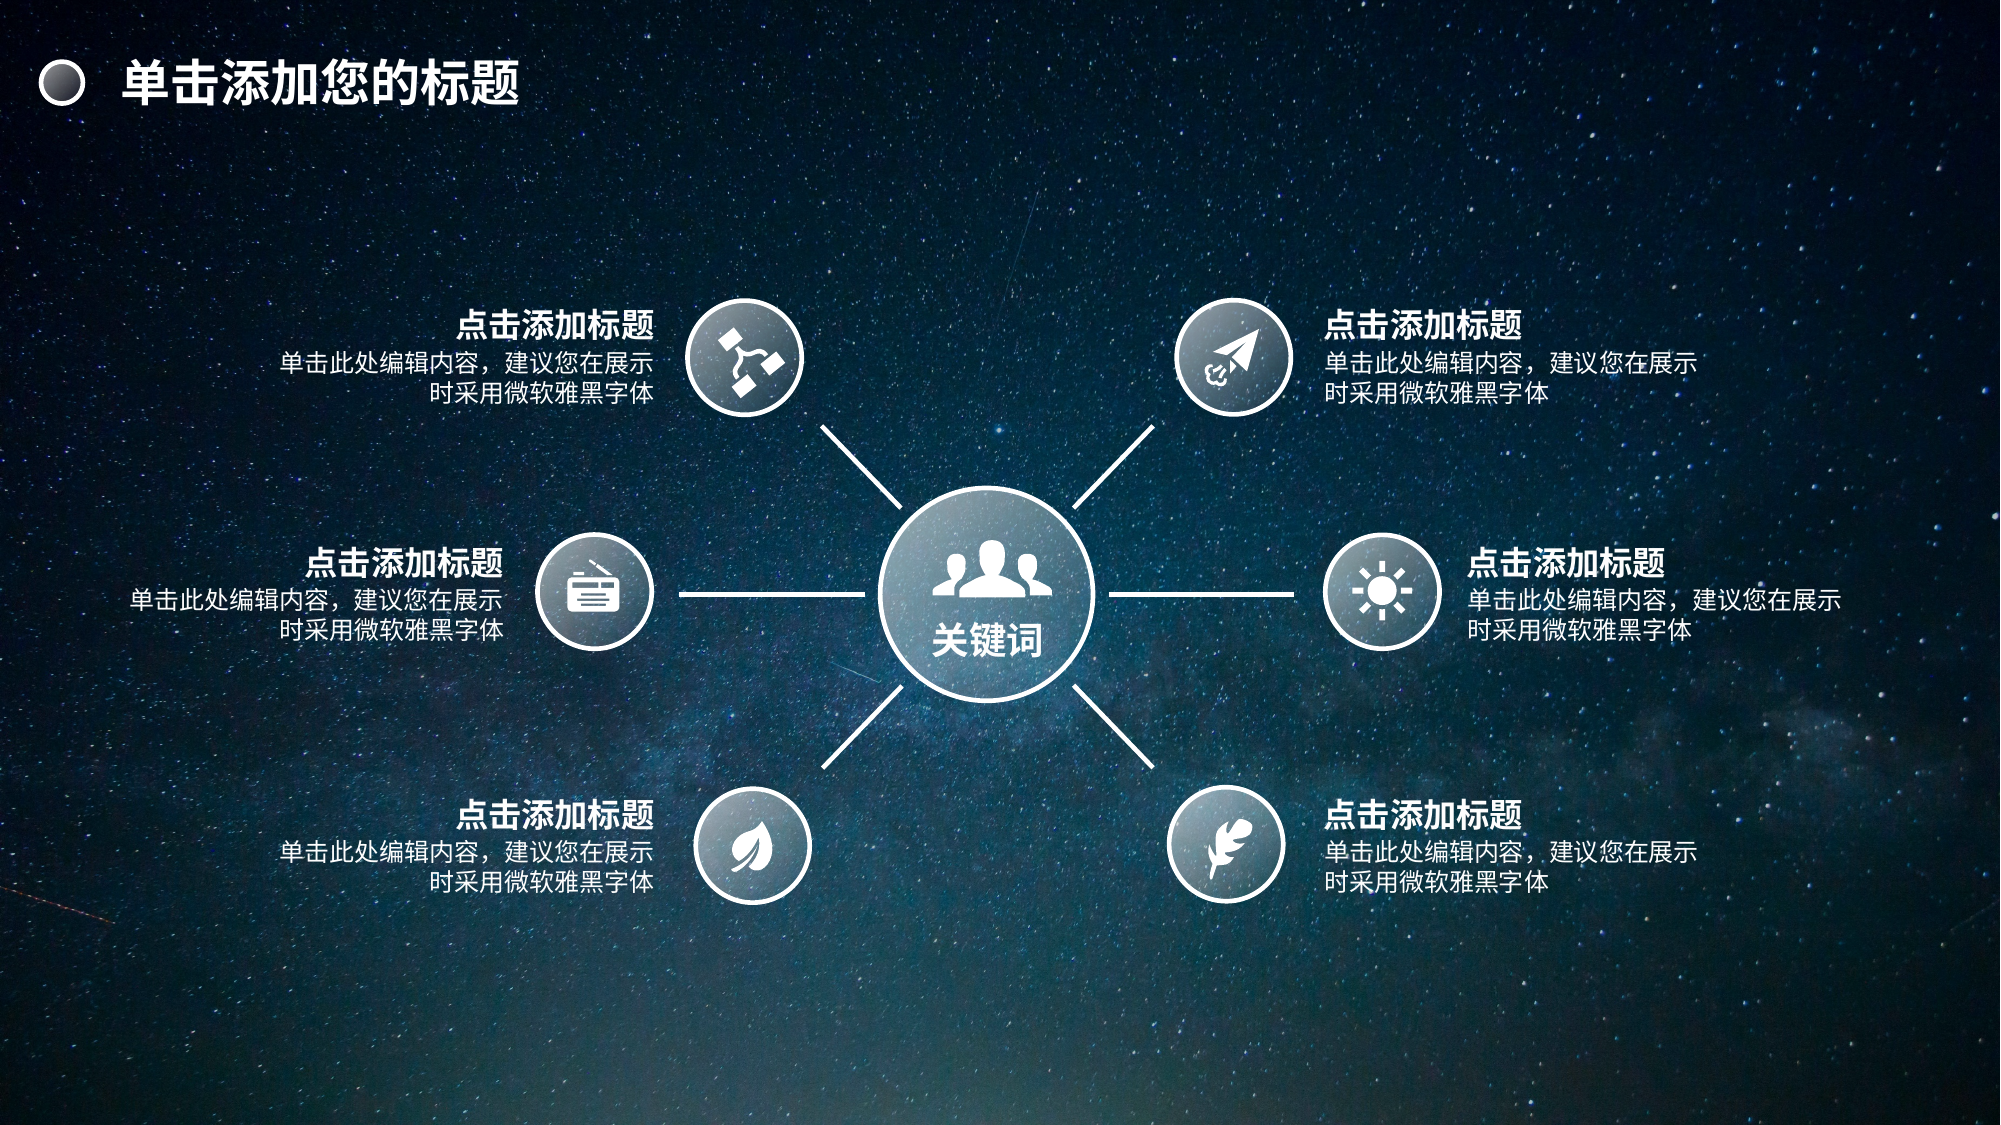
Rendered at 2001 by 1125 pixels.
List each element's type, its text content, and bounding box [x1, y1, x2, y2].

text_box [567, 577, 620, 612]
text_box [536, 533, 653, 650]
text_box [1017, 553, 1052, 596]
text_box [1359, 601, 1372, 614]
text_box [1400, 587, 1413, 594]
text_box [879, 486, 1095, 702]
text_box 单击此处编辑内容，建议您在展示时采用微软雅黑字体 [1324, 836, 1708, 897]
text_box [1212, 328, 1259, 372]
text_box 单击添加您的标题 [105, 43, 801, 119]
text_box [1379, 609, 1386, 621]
text_box [1168, 786, 1285, 903]
text_box [732, 346, 769, 380]
text_box 单击此处编辑内容，建议您在展示时采用微软雅黑字体 [1324, 347, 1708, 408]
text_box 单击此处编辑内容，建议您在展示时采用微软雅黑字体 [121, 584, 504, 645]
text_box [686, 299, 803, 416]
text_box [821, 425, 901, 509]
text_box [1352, 587, 1364, 594]
text_box [932, 553, 966, 596]
text_box 点击添加标题 [183, 542, 504, 583]
text_box [1324, 533, 1441, 650]
text_box [1230, 359, 1237, 374]
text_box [1073, 425, 1154, 509]
text_box [1393, 601, 1406, 614]
text_box 点击添加标题 [1466, 542, 1788, 583]
text_box 点击添加标题 [334, 304, 655, 345]
text_box 单击此处编辑内容，建议您在展示时采用微软雅黑字体 [271, 836, 655, 897]
text_box [1367, 576, 1397, 606]
text_box [1175, 299, 1292, 416]
text_box [573, 571, 585, 576]
text_box 点击添加标题 [1323, 793, 1645, 834]
text_box [731, 374, 757, 399]
text_box [717, 327, 743, 352]
text_box 点击添加标题 [1323, 304, 1645, 345]
text_box [760, 351, 786, 376]
text_box [1204, 364, 1227, 387]
text_box [694, 787, 811, 904]
text_box [1208, 818, 1253, 880]
text_box [731, 820, 773, 872]
text_box [1379, 560, 1386, 573]
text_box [1073, 685, 1154, 768]
text_box 关键词 [916, 609, 1060, 670]
text_box [1359, 567, 1372, 580]
text_box 单击此处编辑内容，建议您在展示时采用微软雅黑字体 [271, 347, 655, 408]
text_box 单击此处编辑内容，建议您在展示时采用微软雅黑字体 [1467, 584, 1851, 645]
text_box [1393, 567, 1406, 580]
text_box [822, 685, 902, 769]
text_box 点击添加标题 [334, 793, 655, 834]
text_box [959, 540, 1026, 598]
picture [0, 0, 2000, 1125]
text_box [588, 559, 613, 576]
